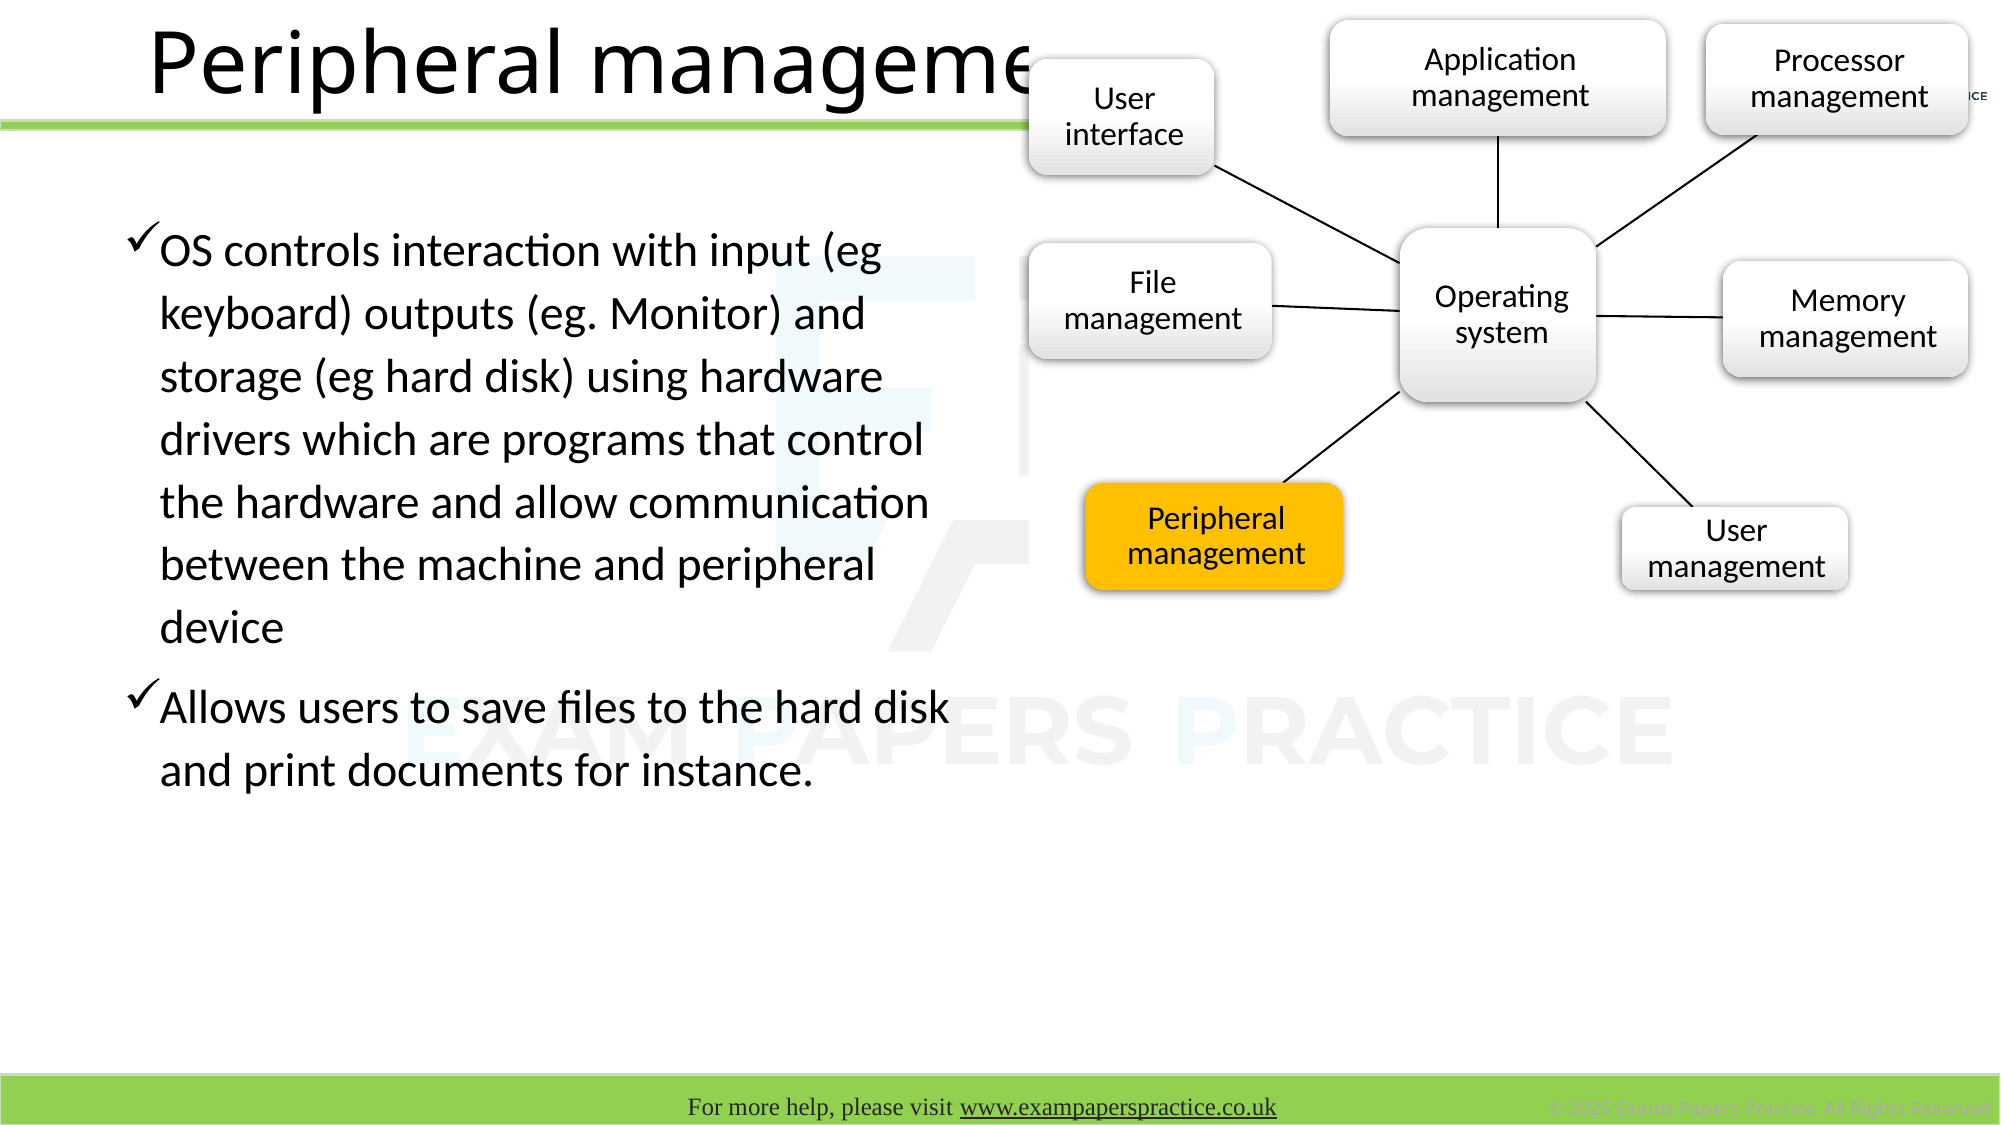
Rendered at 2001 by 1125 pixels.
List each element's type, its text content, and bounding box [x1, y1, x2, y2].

list OS controls interaction with input (eg keyboard) outputs (eg. Monitor) and storage (eg hard disk) using hardware drivers which are programs that control the hardware and allow communication between the machine and peripheral device Allows users to save files to the hard disk and print documents for instance. [108, 205, 971, 806]
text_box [1028, 11, 1969, 591]
title Peripheral management [132, 11, 1028, 121]
